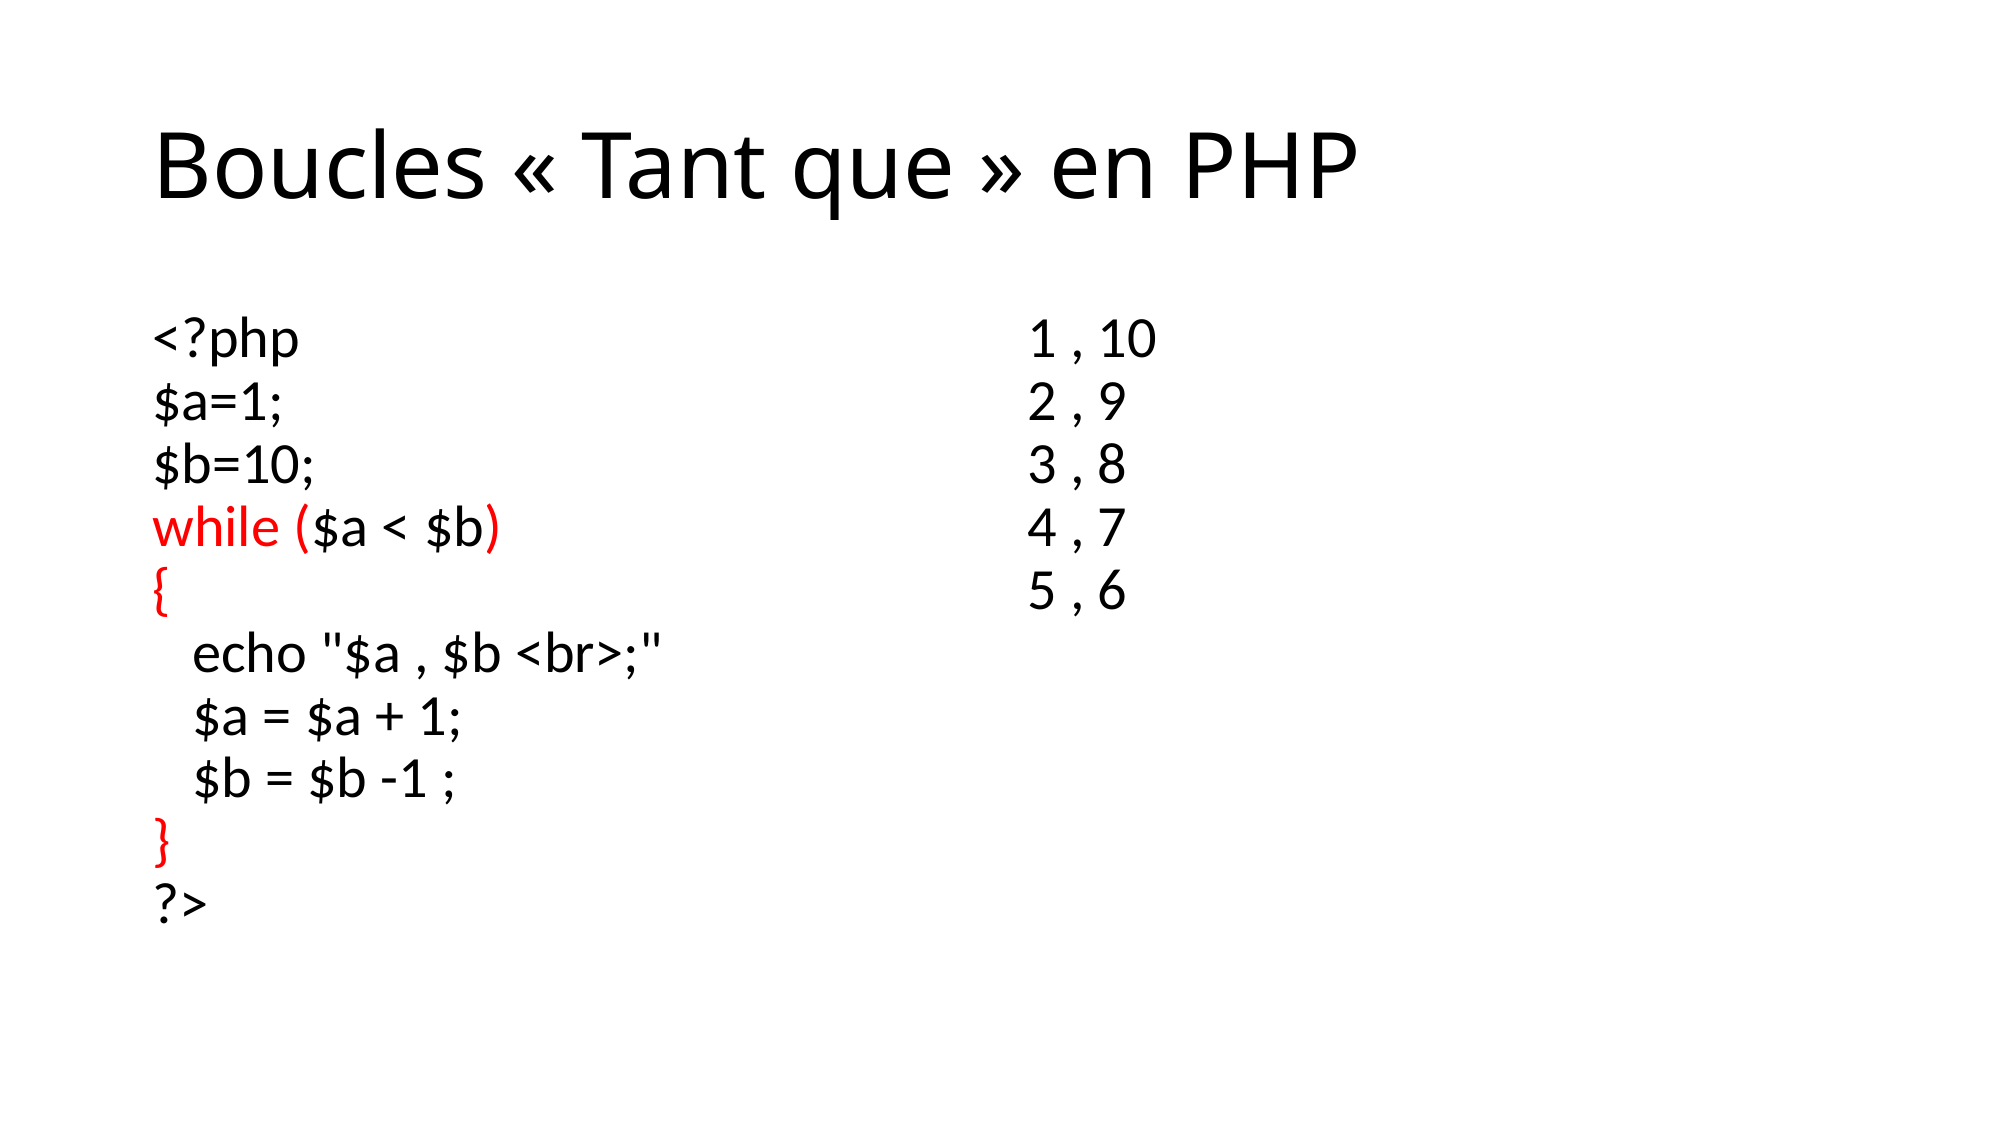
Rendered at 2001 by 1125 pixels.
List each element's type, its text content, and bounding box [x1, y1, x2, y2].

title Boucles « Tant que » en PHP [137, 59, 1863, 278]
list <?php $a=1; $b=10; while ($a < $b) { echo "$a , $b <br>;" $a = $a + 1; $b = $b -1 ; } ?> [137, 299, 988, 1014]
list 1 , 10 2 , 9 3 , 8 4 , 7 5 , 6 [1012, 299, 1863, 1014]
